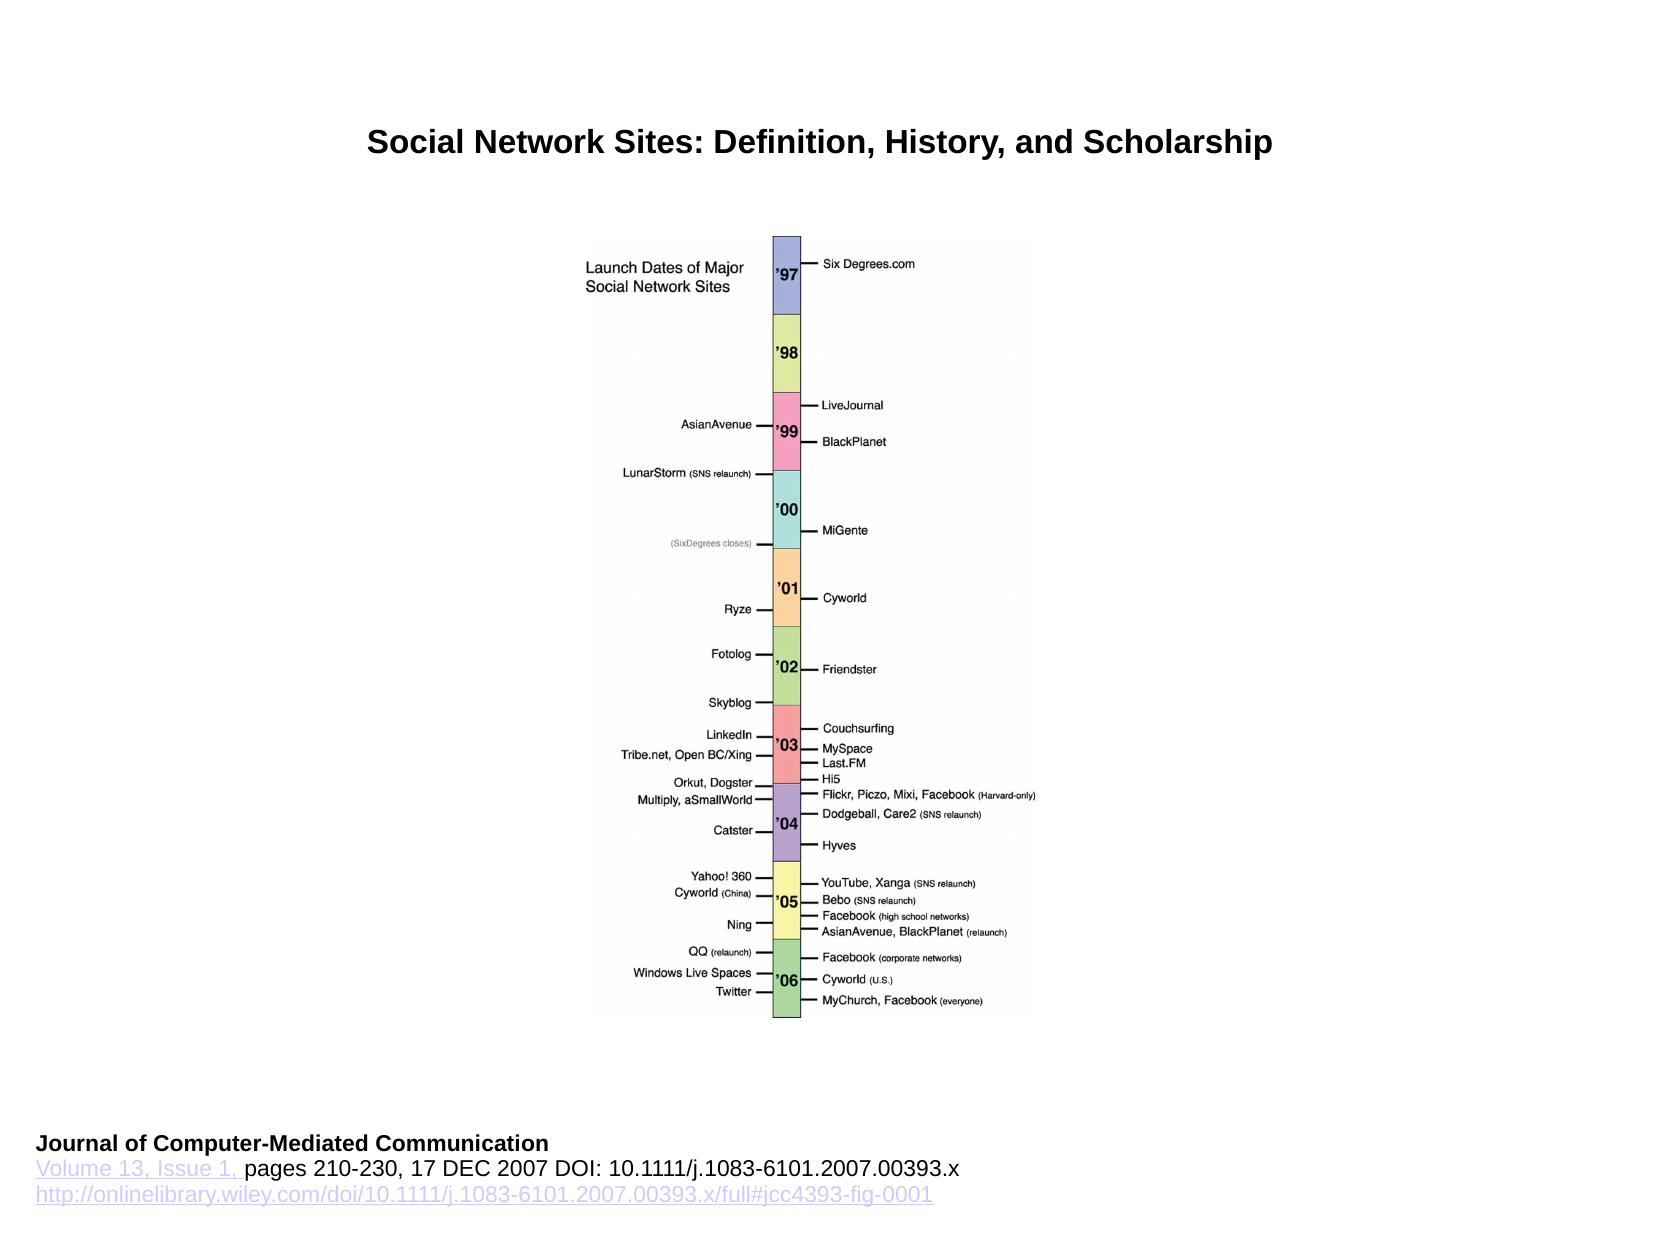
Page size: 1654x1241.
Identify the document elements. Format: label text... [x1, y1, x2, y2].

picture [586, 235, 1036, 1018]
text_box Journal of Computer‐Mediated Communication Volume 13, Issue 1, pages 210-230, 17 DEC 2007 DOI: 10.1111/j.1083-6101.2007.00393.x http://onlinelibrary.wiley.com/doi/10.1111/j.1083-6101.2007.00393.x/full#jcc4393-fig-0001 [20, 1122, 1152, 1214]
title Social Network Sites: Definition, History, and Scholarship [76, 75, 1566, 207]
